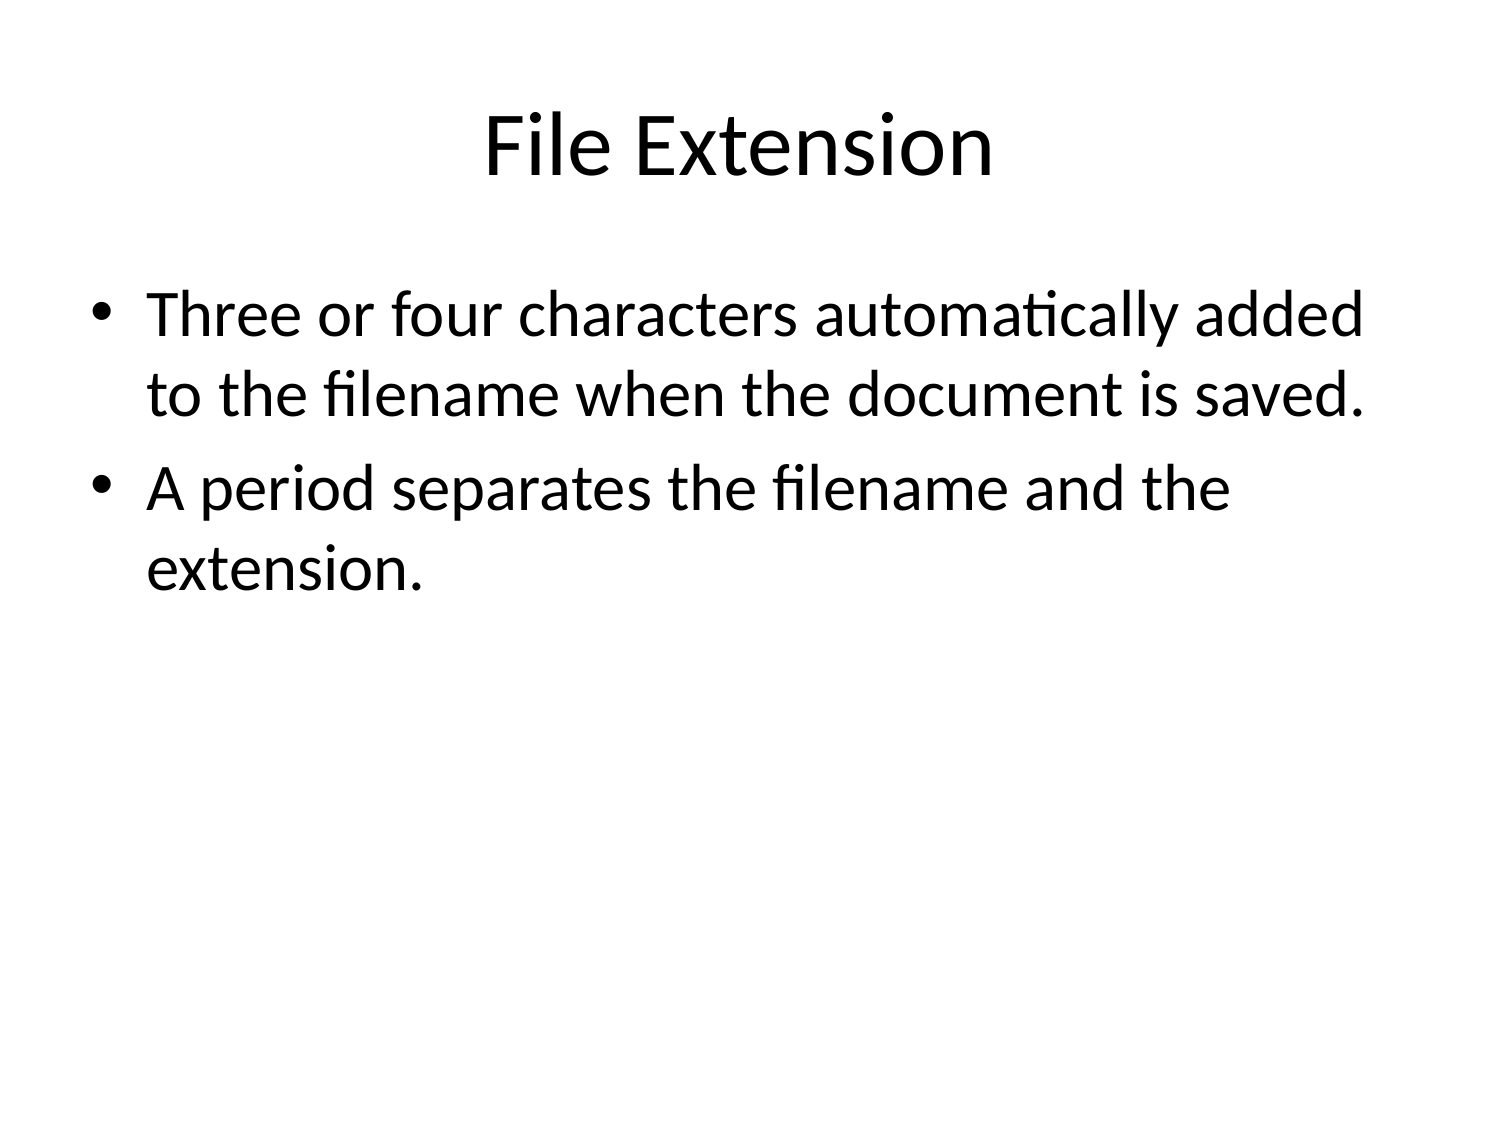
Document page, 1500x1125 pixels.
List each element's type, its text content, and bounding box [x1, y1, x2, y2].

list Three or four characters automatically added to the filename when the document is saved. A period separates the filename and the extension. [75, 262, 1425, 1005]
title File Extension [75, 45, 1425, 233]
